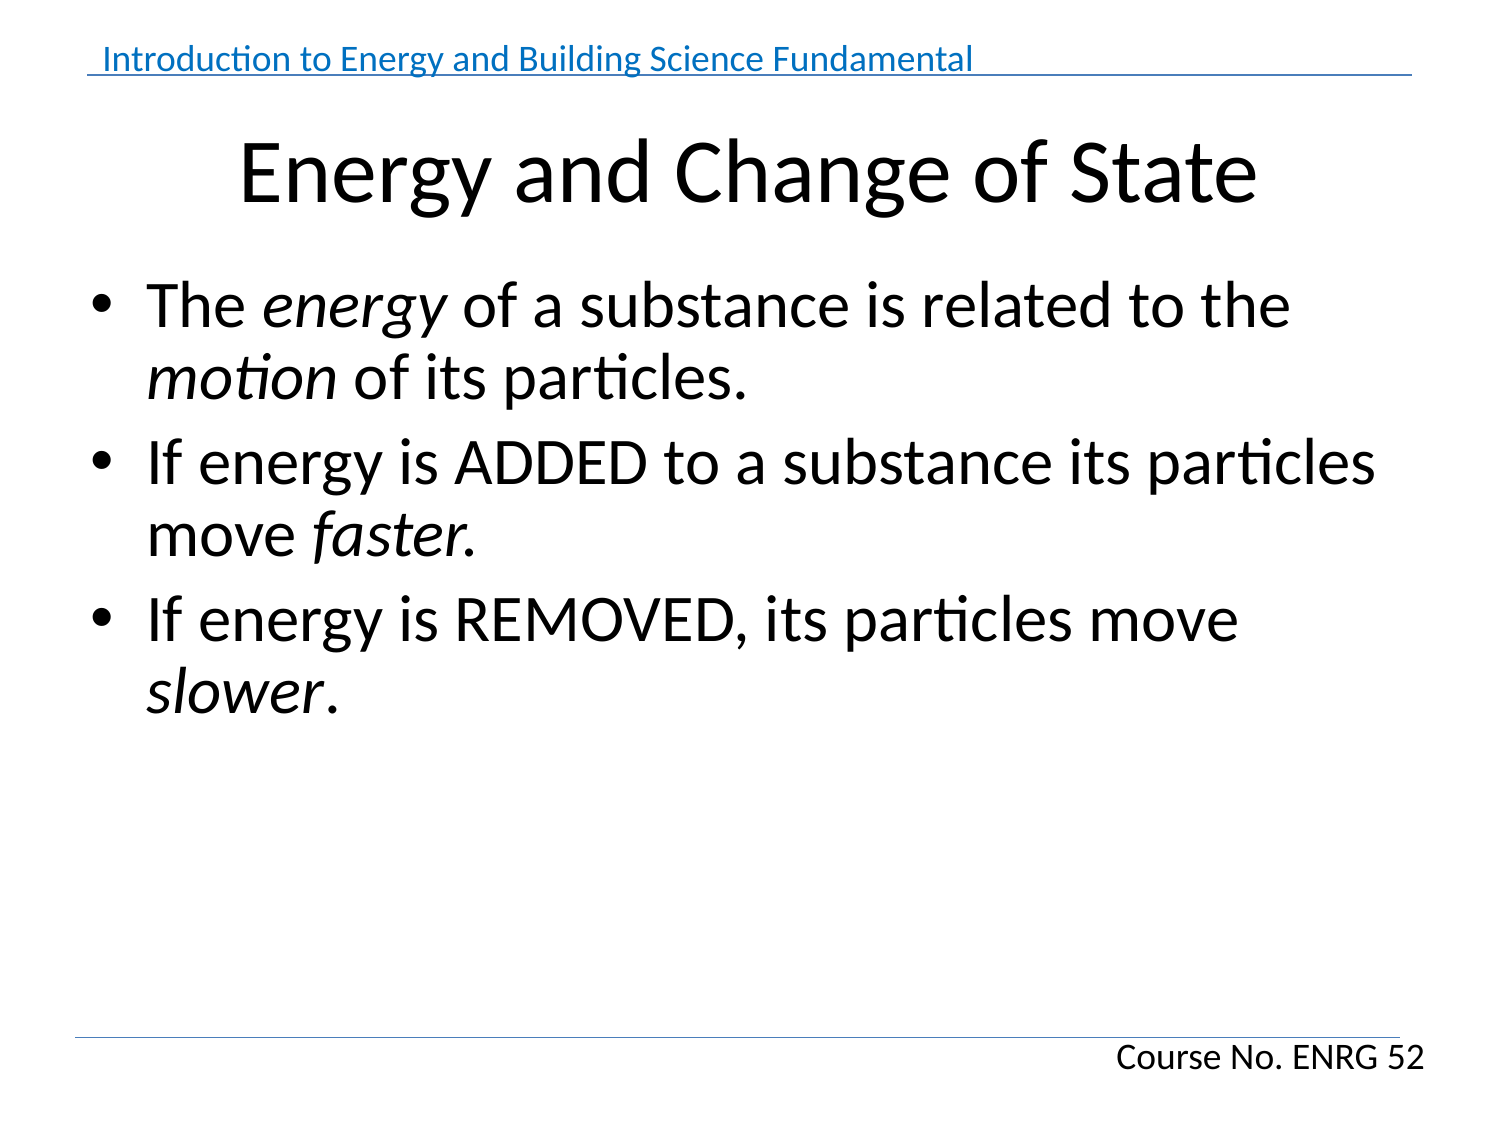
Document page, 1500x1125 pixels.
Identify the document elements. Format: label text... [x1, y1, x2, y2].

list The energy of a substance is related to the motion of its particles. If energy is ADDED to a substance its particles move faster. If energy is REMOVED, its particles move slower. [75, 262, 1425, 1005]
title Energy and Change of State [75, 99, 1425, 233]
